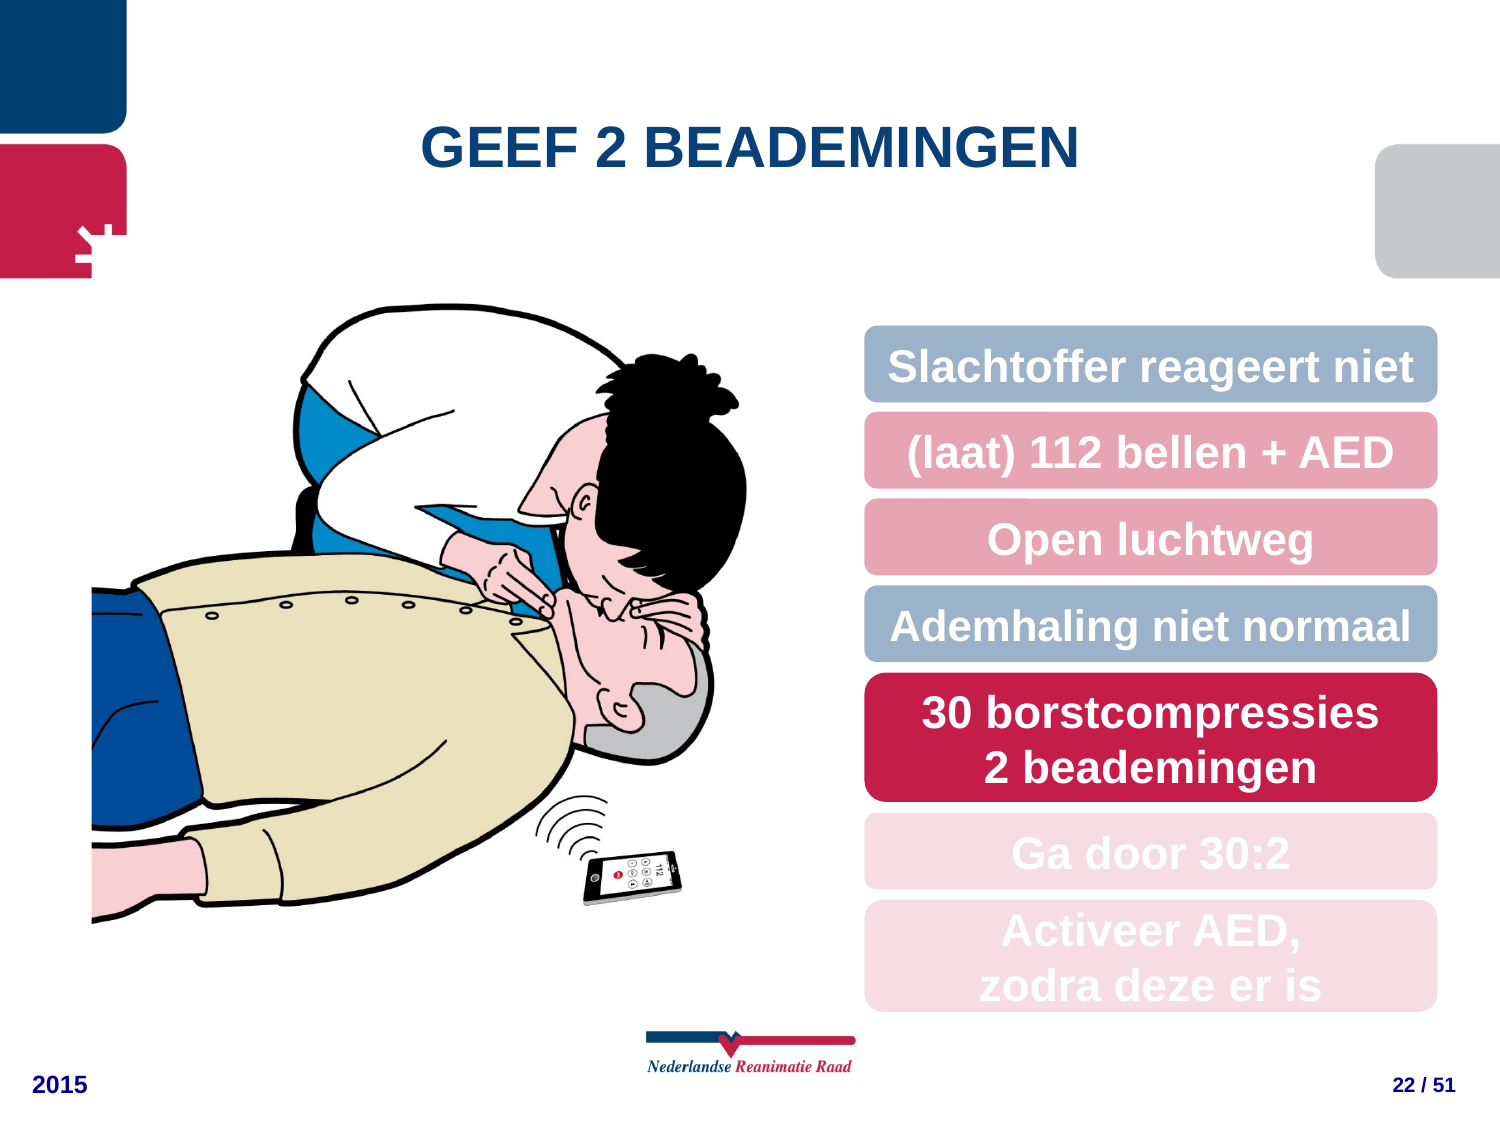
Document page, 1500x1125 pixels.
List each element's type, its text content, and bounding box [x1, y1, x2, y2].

text_box Ademhaling niet normaal [862, 583, 1440, 665]
text_box Slachtoffer reageert niet [862, 323, 1440, 405]
text_box (laat) 112 bellen + AED [862, 409, 1440, 491]
text_box 30 borstcompressies 2 beademingen [862, 670, 1440, 805]
text_box Ga door 30:2 [862, 810, 1440, 892]
text_box Activeer AED, zodra deze er is [862, 897, 1440, 1015]
picture [0, 0, 1500, 1125]
text_box Open luchtweg [862, 496, 1440, 578]
text_box GEEF 2 BEADEMINGEN [33, 101, 1468, 177]
